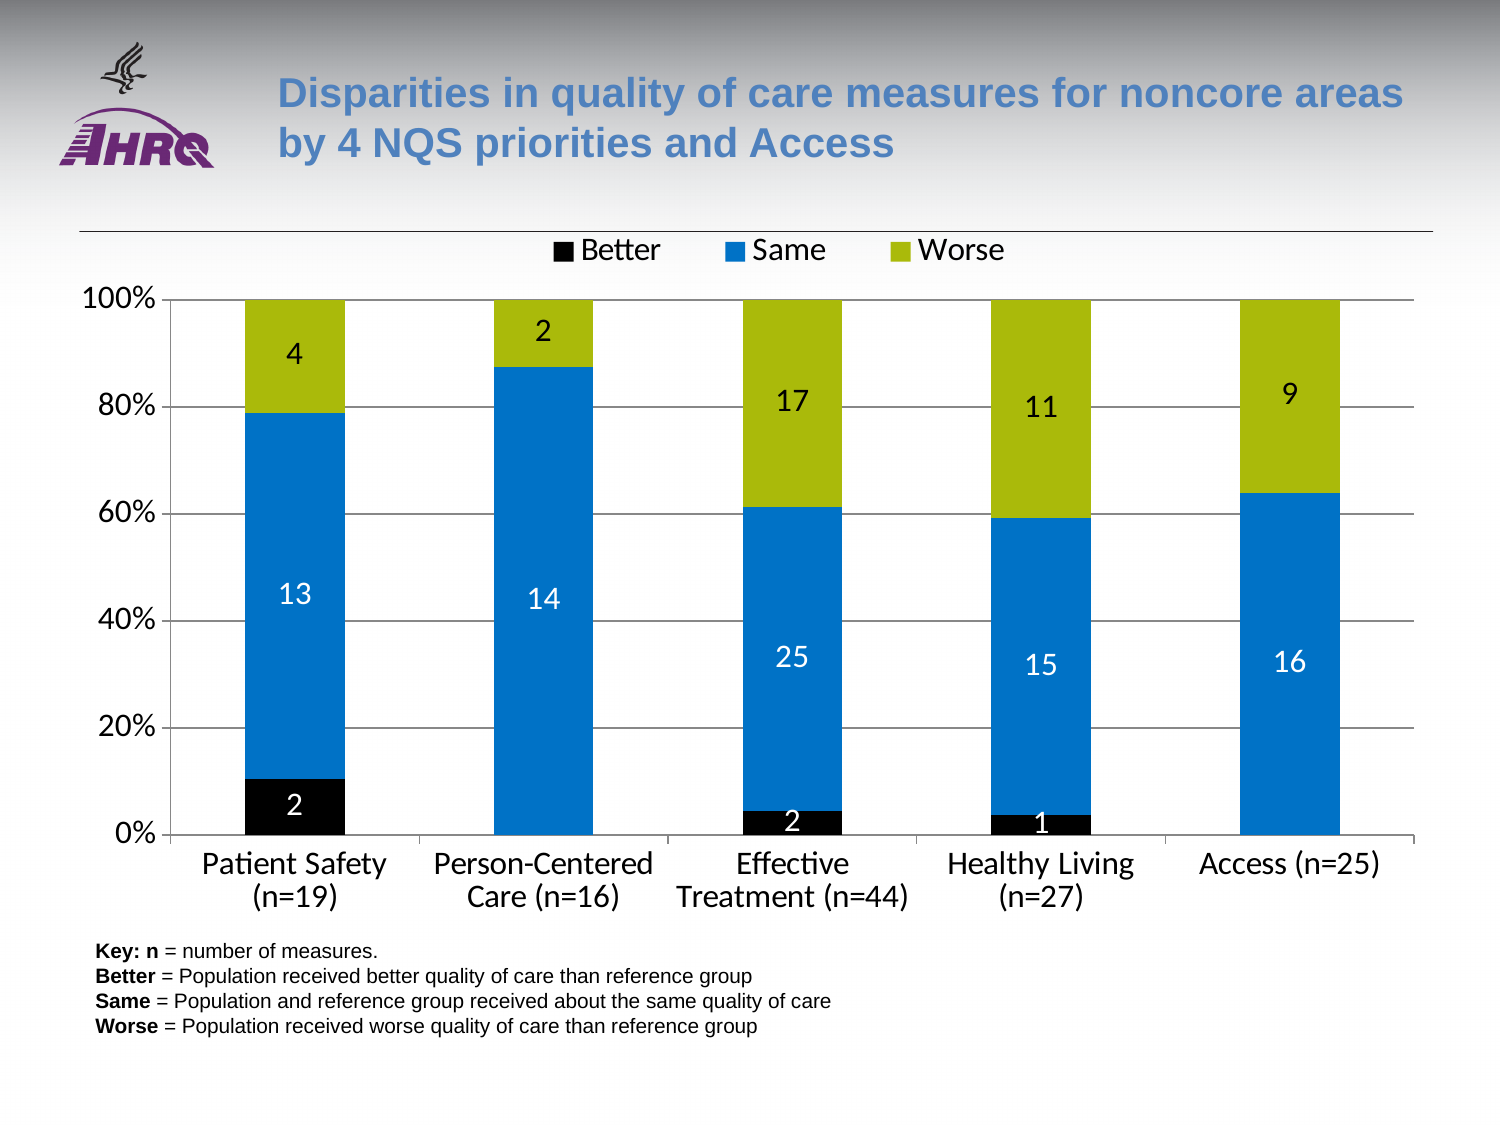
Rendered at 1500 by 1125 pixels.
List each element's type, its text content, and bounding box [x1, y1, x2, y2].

picture [0, 0, 1500, 1125]
text_box Key: n = number of measures. Better = Population received better quality of care than reference group Same = Population and reference group received about the same quality of care Worse = Population received worse quality of care than reference group [74, 929, 1425, 1045]
chart [74, 224, 1426, 916]
title Disparities in quality of care measures for noncore areas by 4 NQS priorities and Access [262, 45, 1425, 188]
